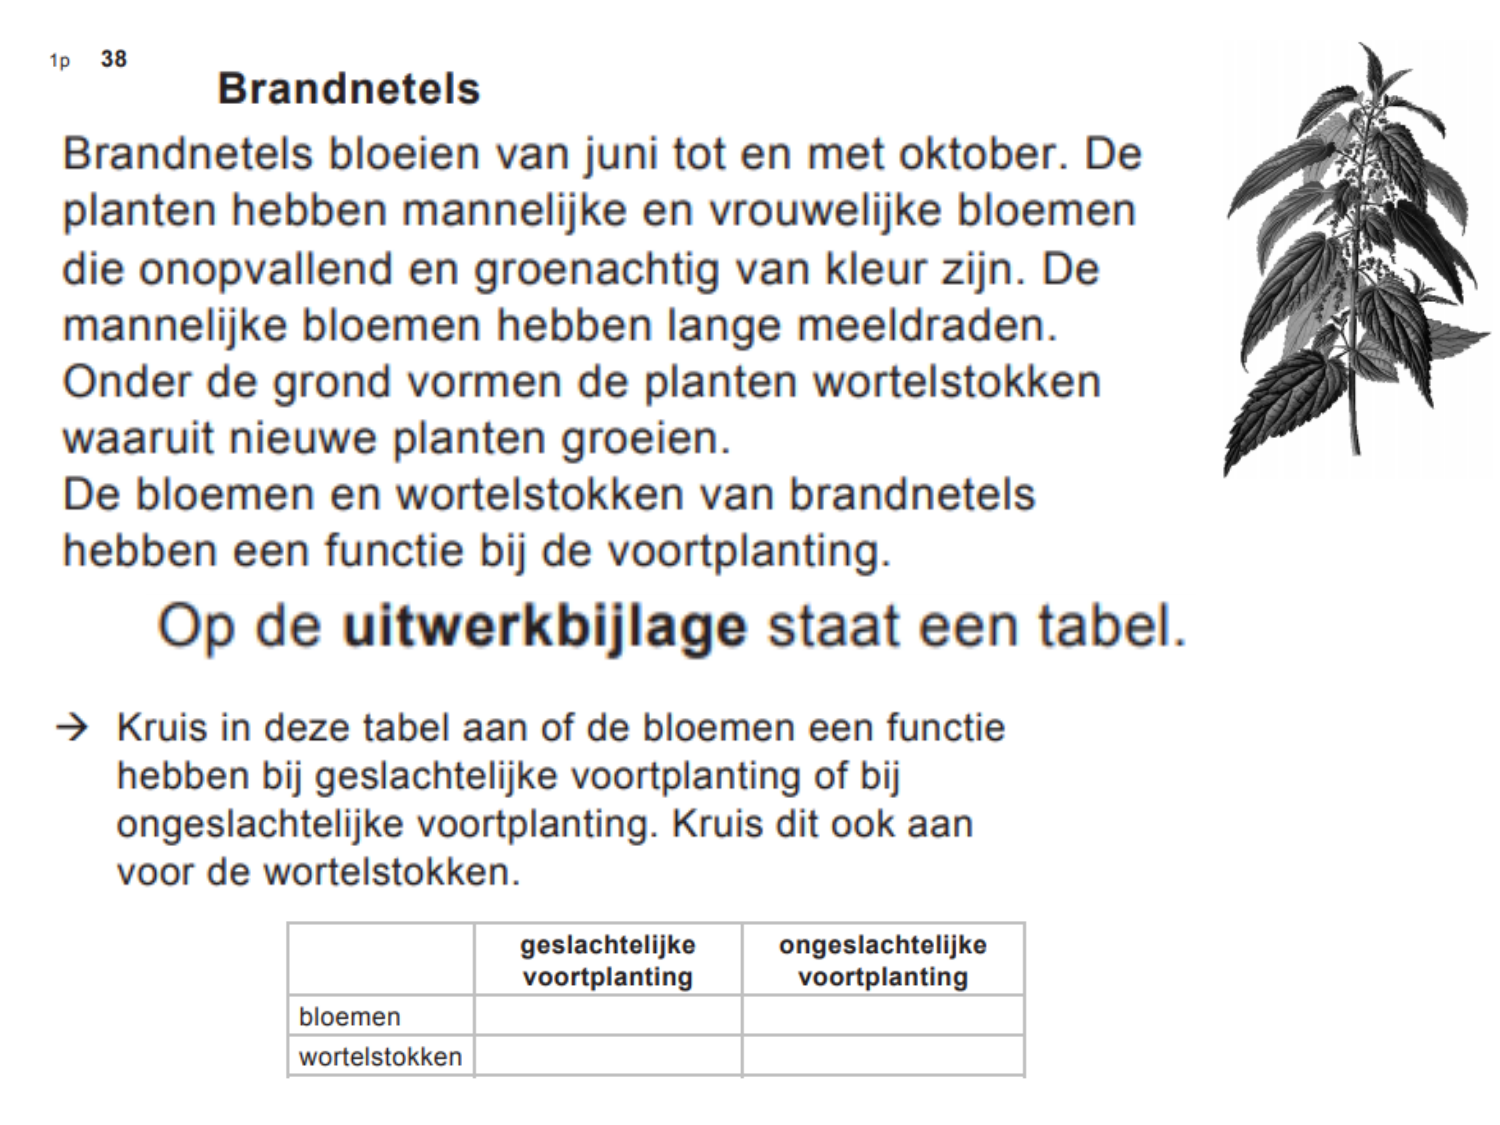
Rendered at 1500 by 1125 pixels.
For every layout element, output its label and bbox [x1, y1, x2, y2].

picture [46, 703, 1036, 1093]
picture [1208, 18, 1500, 517]
picture [146, 593, 1196, 677]
picture [41, 40, 1149, 588]
